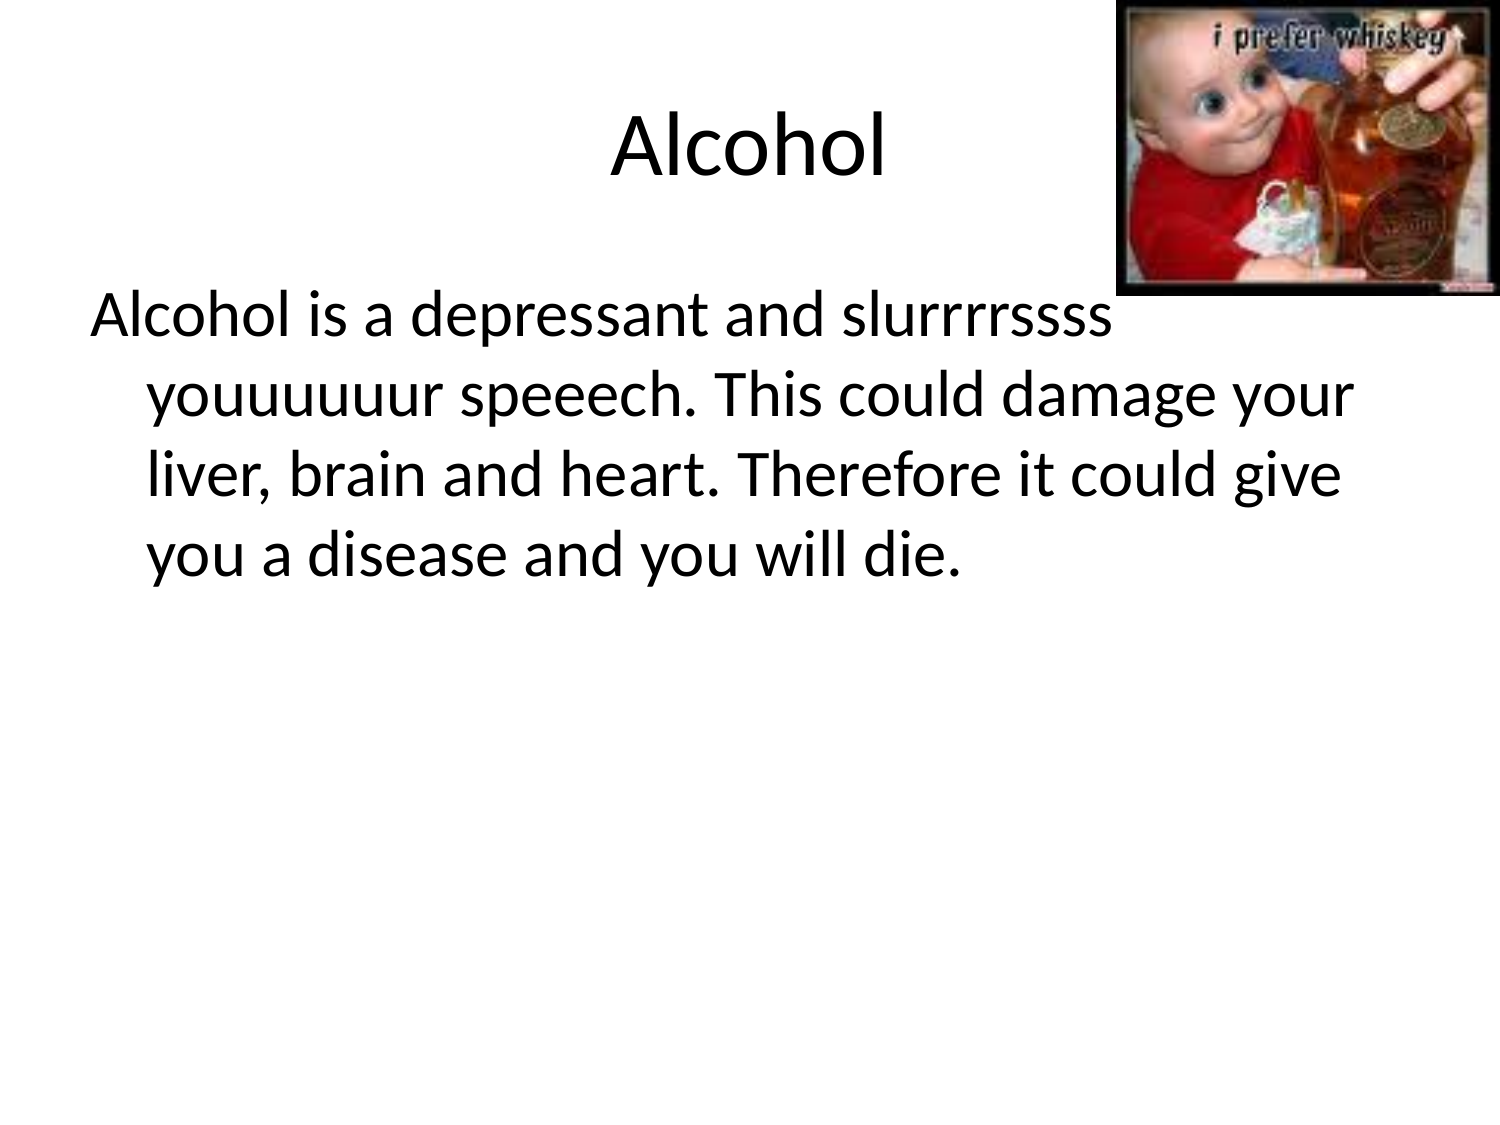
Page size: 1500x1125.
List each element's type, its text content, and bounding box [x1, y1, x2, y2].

text_box [680, 463, 820, 661]
text_box [820, 484, 852, 641]
picture [1115, 0, 1500, 296]
text_box [648, 484, 680, 641]
title Alcohol [74, 44, 1110, 233]
list Alcohol is a depressant and slurrrrssss youuuuuur speeech. This could damage your liver, brain and heart. Therefore it could give you a disease and you will die. [74, 262, 1426, 1006]
